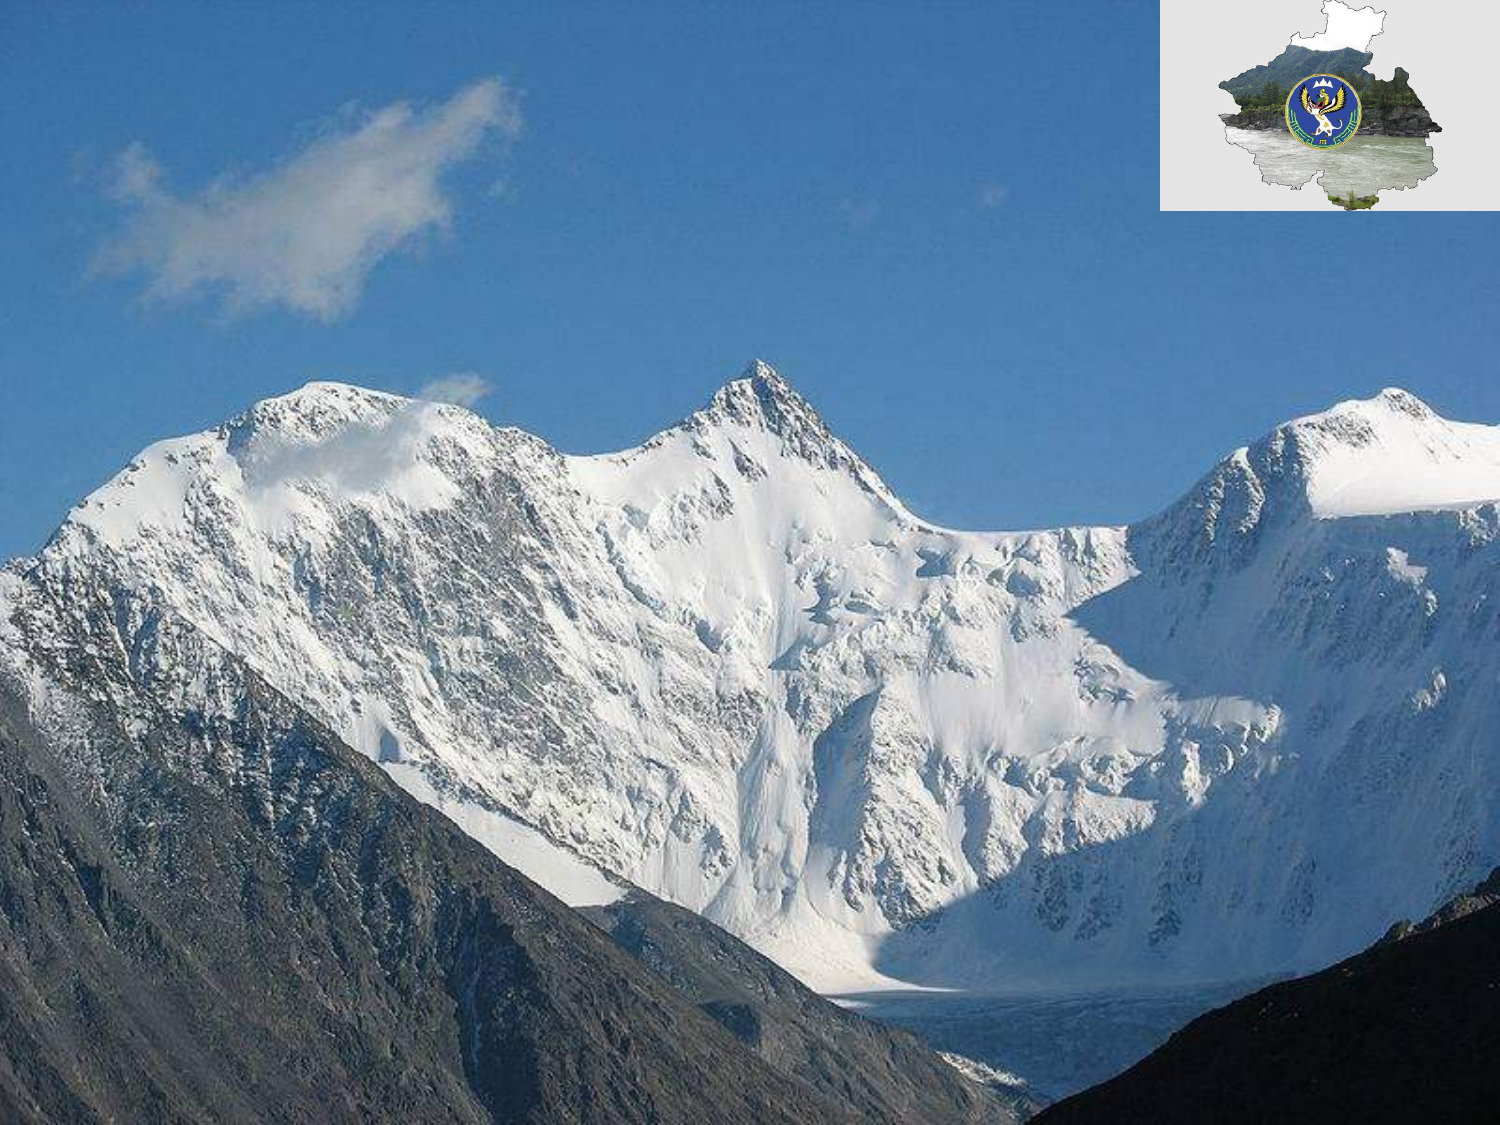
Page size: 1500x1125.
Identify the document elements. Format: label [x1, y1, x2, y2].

picture [1159, 0, 1500, 211]
list [0, 0, 1500, 1125]
